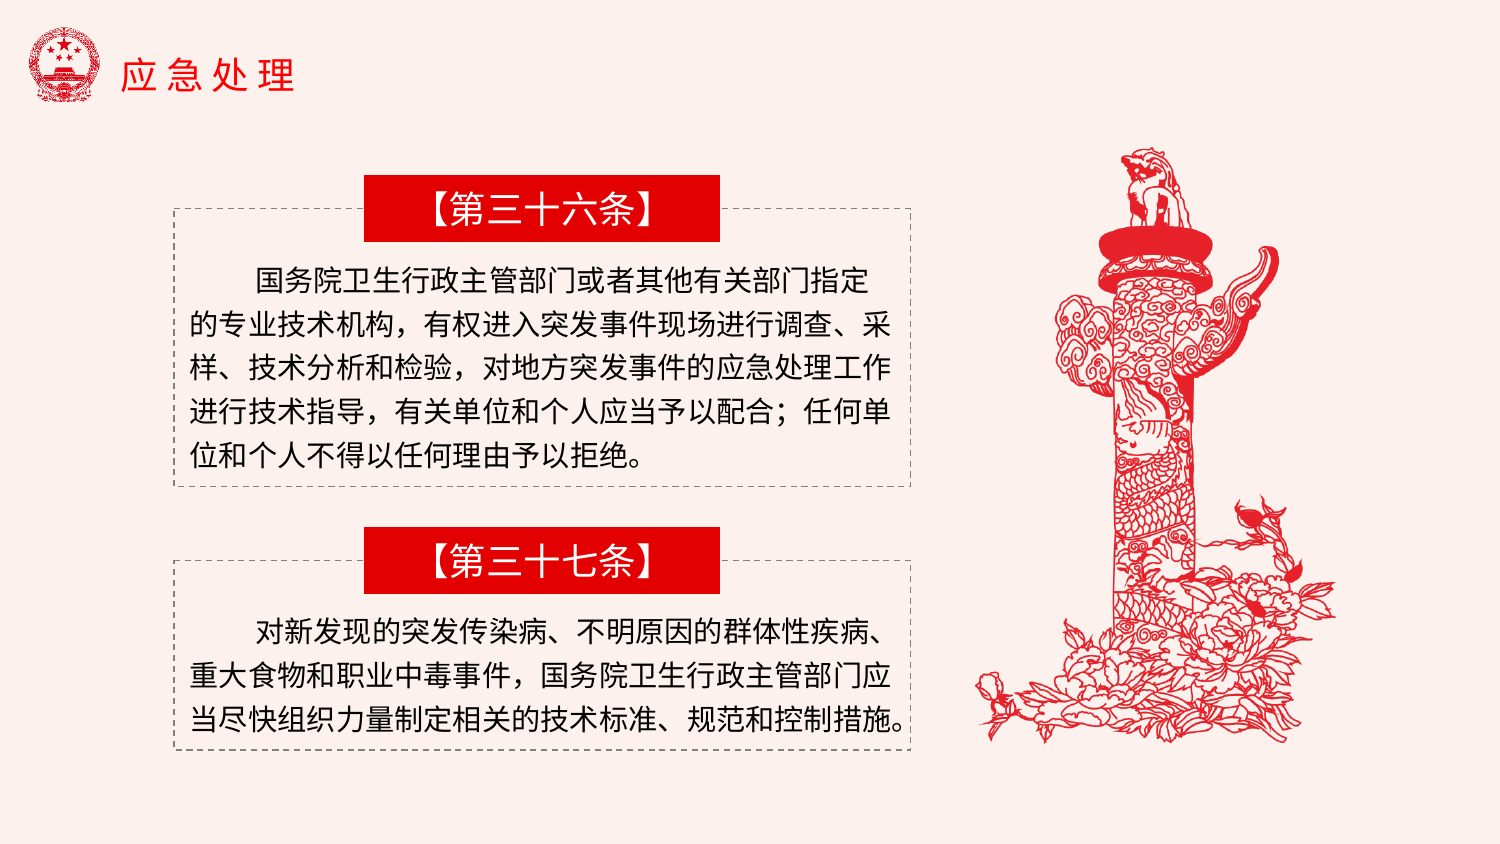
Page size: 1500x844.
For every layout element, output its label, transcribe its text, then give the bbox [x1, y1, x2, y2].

picture [25, 24, 105, 108]
picture [974, 147, 1336, 744]
text_box 【第三十七条】 [364, 527, 720, 594]
text_box [173, 559, 912, 751]
text_box 国务院卫生行政主管部门或者其他有关部门指定的专业技术机构，有权进入突发事件现场进行调查、采样、技术分析和检验，对地方突发事件的应急处理工作进行技术指导，有关单位和个人应当予以配合；任何单位和个人不得以任何理由予以拒绝。 [178, 247, 906, 478]
text_box 【第三十六条】 [364, 175, 720, 242]
text_box 对新发现的突发传染病、不明原因的群体性疾病、重大食物和职业中毒事件，国务院卫生行政主管部门应当尽快组织力量制定相关的技术标准、规范和控制措施。 [178, 599, 906, 742]
text_box [173, 208, 912, 488]
